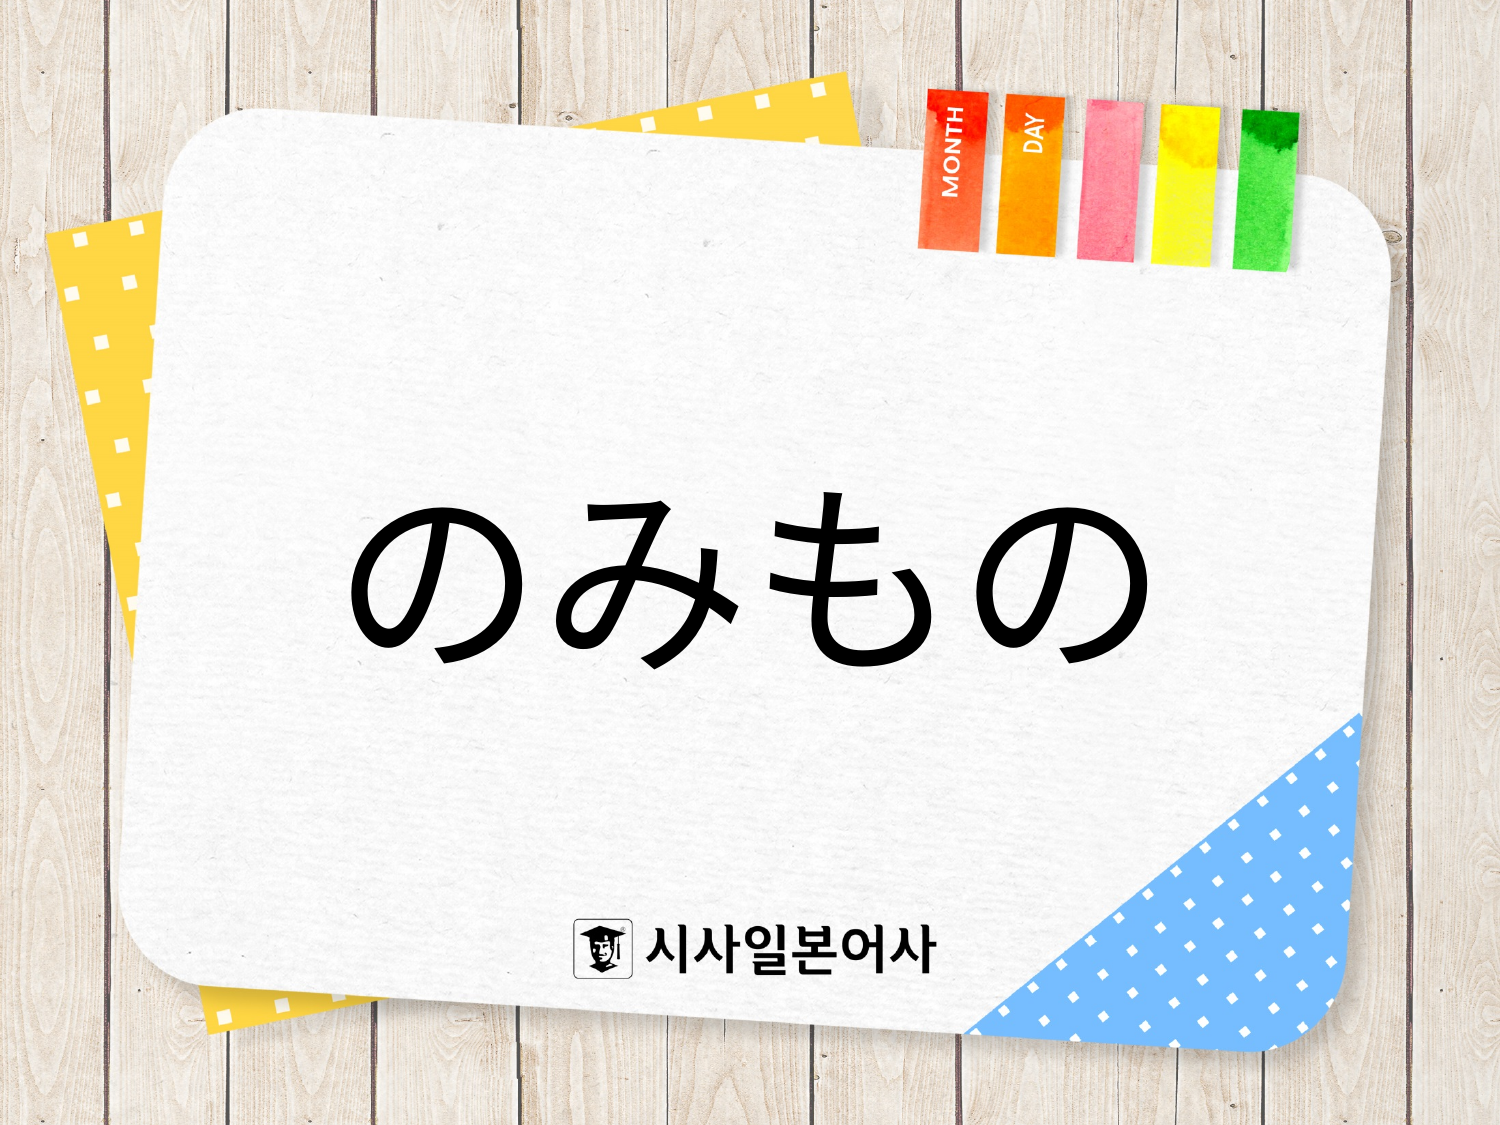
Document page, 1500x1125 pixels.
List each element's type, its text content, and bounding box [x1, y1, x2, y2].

picture [0, 0, 1500, 1125]
title のみもの [75, 338, 1425, 811]
